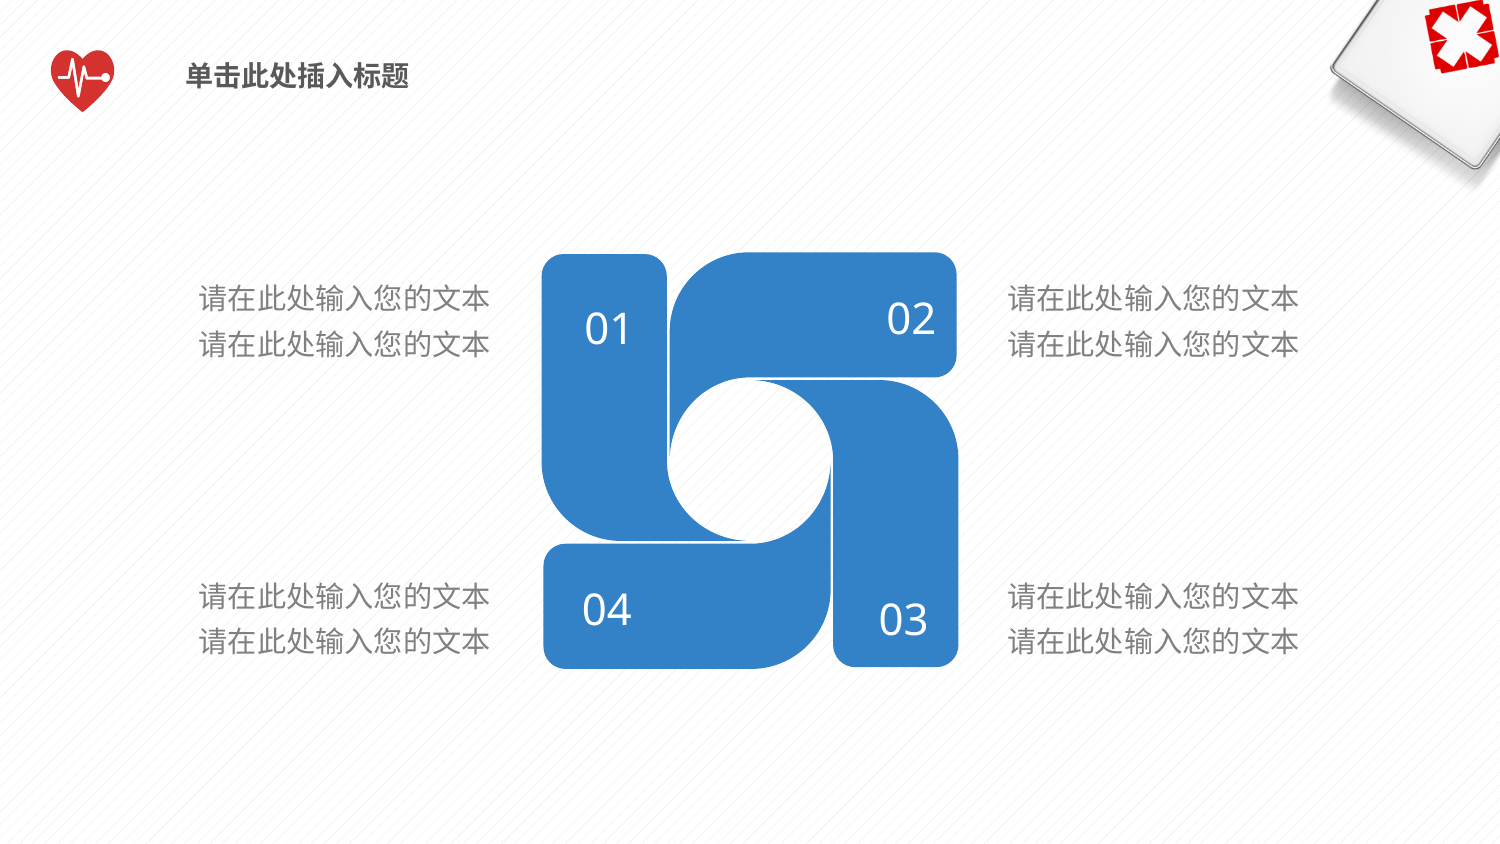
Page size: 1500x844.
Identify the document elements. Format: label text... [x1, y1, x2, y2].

text_box 请在此处输入您的文本 请在此处输入您的文本 [180, 262, 510, 369]
text_box 请在此处输入您的文本 请在此处输入您的文本 [180, 560, 510, 666]
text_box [543, 465, 831, 669]
text_box 请在此处输入您的文本 请在此处输入您的文本 [989, 262, 1318, 369]
text_box [50, 50, 115, 113]
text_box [669, 252, 957, 456]
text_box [754, 379, 959, 668]
picture [1314, 0, 1500, 202]
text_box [541, 254, 746, 541]
text_box 单击此处插入标题 [170, 50, 425, 100]
text_box 请在此处输入您的文本 请在此处输入您的文本 [989, 560, 1318, 666]
